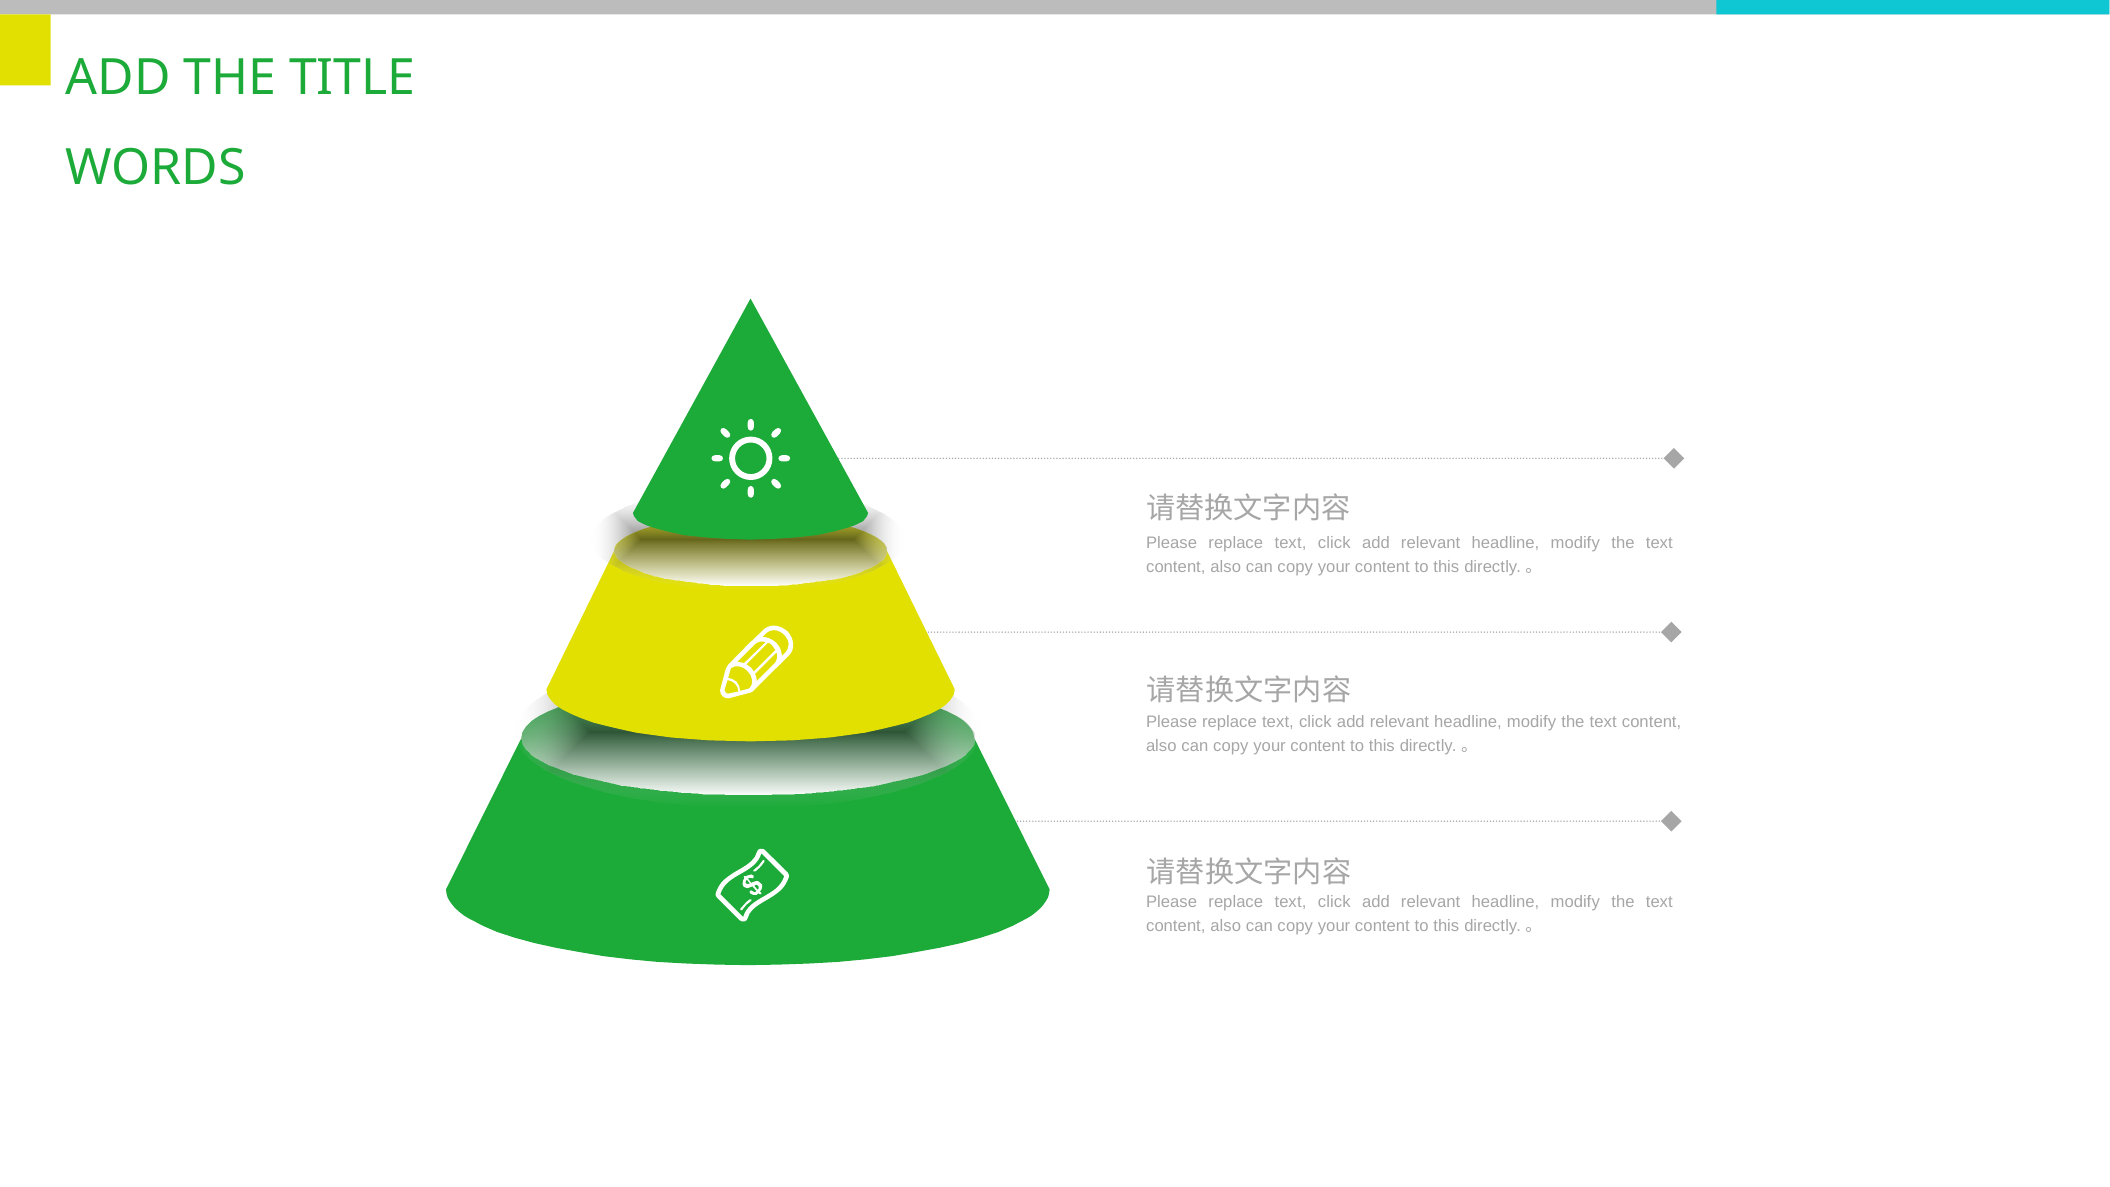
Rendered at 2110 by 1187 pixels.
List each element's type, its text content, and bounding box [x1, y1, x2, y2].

text_box [729, 436, 773, 480]
text_box [647, 298, 838, 487]
text_box [711, 455, 724, 462]
text_box [771, 427, 782, 438]
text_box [715, 848, 790, 922]
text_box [546, 487, 955, 742]
text_box [720, 478, 731, 487]
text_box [445, 656, 1050, 966]
text_box 请替换文字内容 [1146, 846, 1352, 889]
text_box [747, 418, 754, 431]
text_box [720, 427, 731, 438]
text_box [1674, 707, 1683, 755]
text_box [747, 458, 1674, 822]
text_box Please replace text, click add relevant headline, modify the text content, also can copy your content to this directly.。 [1146, 886, 1674, 935]
text_box ADD THE TITLE WORDS [50, 7, 583, 202]
